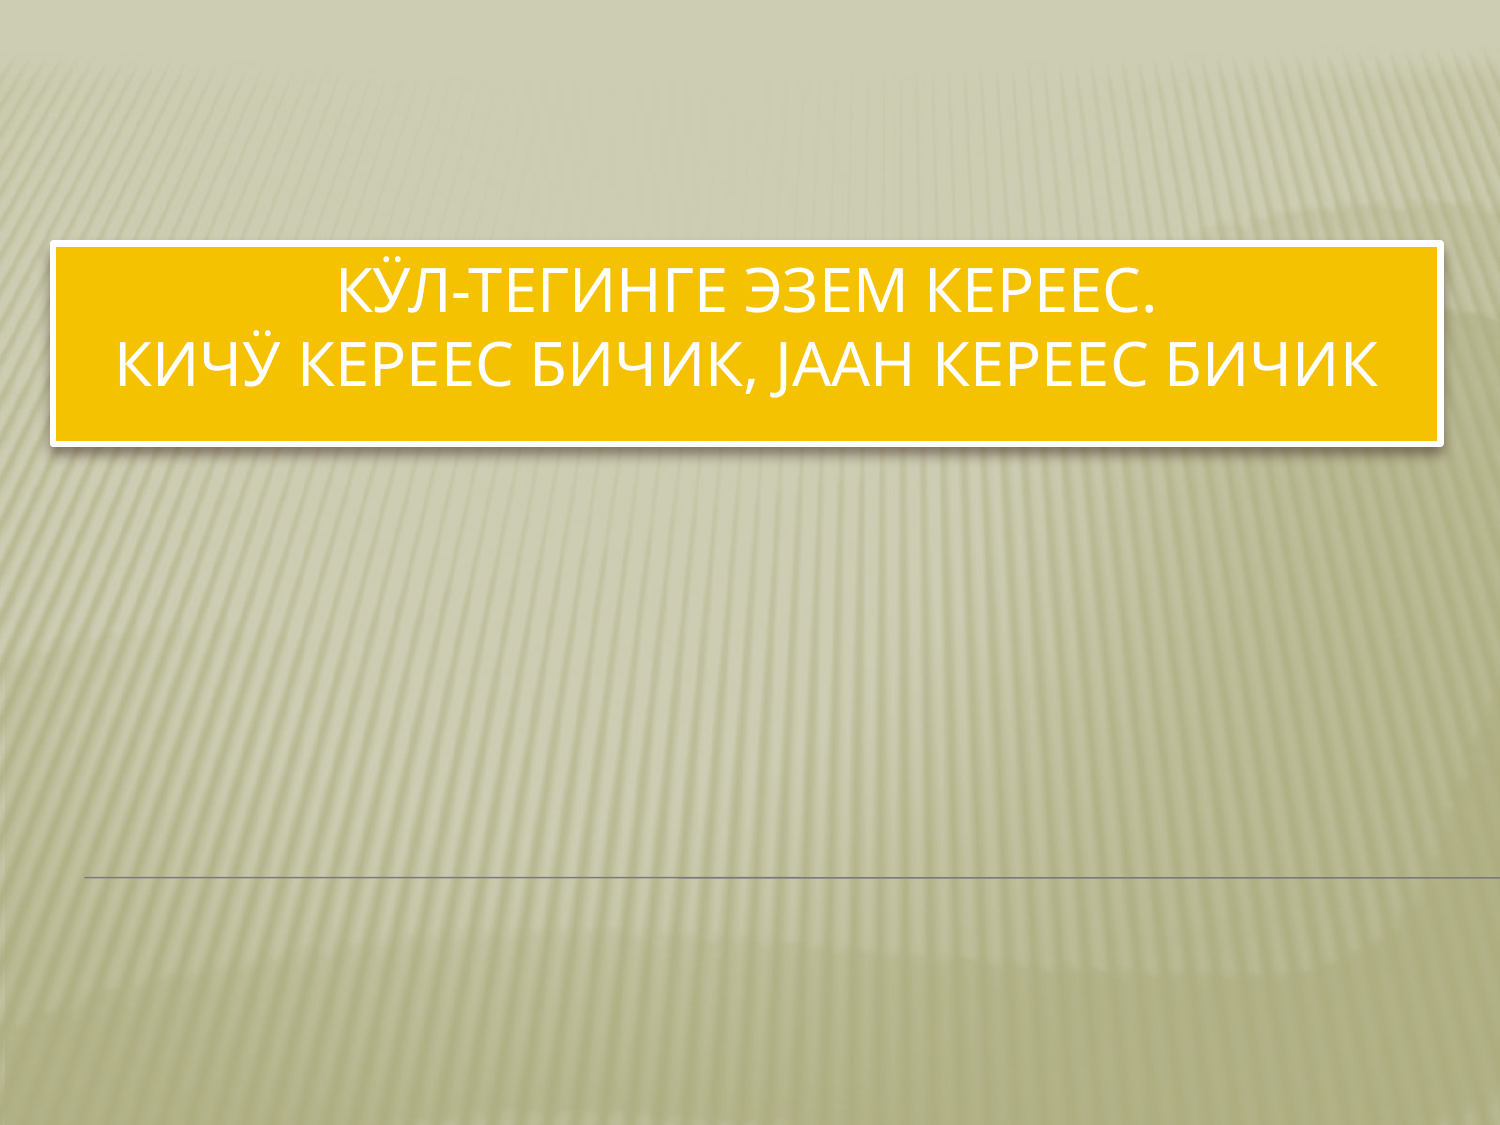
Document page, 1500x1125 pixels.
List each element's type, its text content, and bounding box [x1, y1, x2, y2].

title Кӱл-Тегинге эзем кереес. Кичӱ кереес бичик, јаан кереес бичик [50, 240, 1444, 447]
